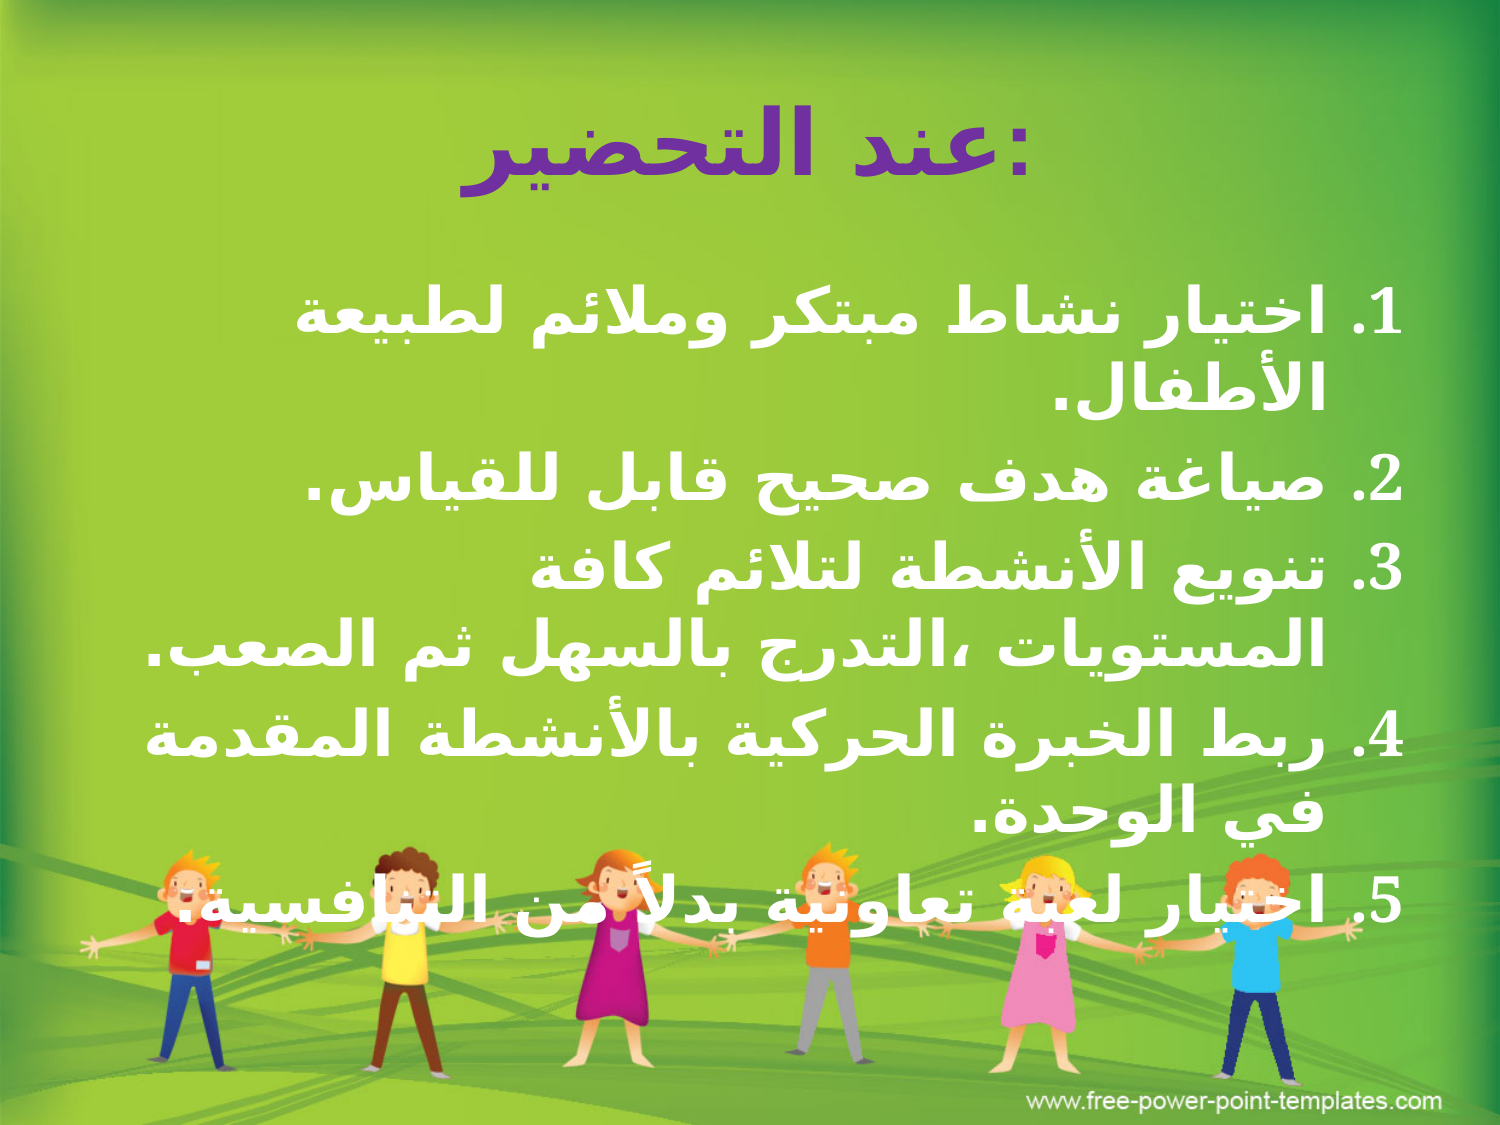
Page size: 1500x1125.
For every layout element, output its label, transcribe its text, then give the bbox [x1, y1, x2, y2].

list اختيار نشاط مبتكر وملائم لطبيعة الأطفال. صياغة هدف صحيح قابل للقياس. تنويع الأنشطة لتلائم كافة المستويات ،التدرج بالسهل ثم الصعب. ربط الخبرة الحركية بالأنشطة المقدمة في الوحدة. اختيار لعبة تعاونية بدلاً من التنافسية. [75, 262, 1425, 1005]
title عند التحضير: [75, 45, 1425, 233]
picture [0, 0, 1500, 1125]
